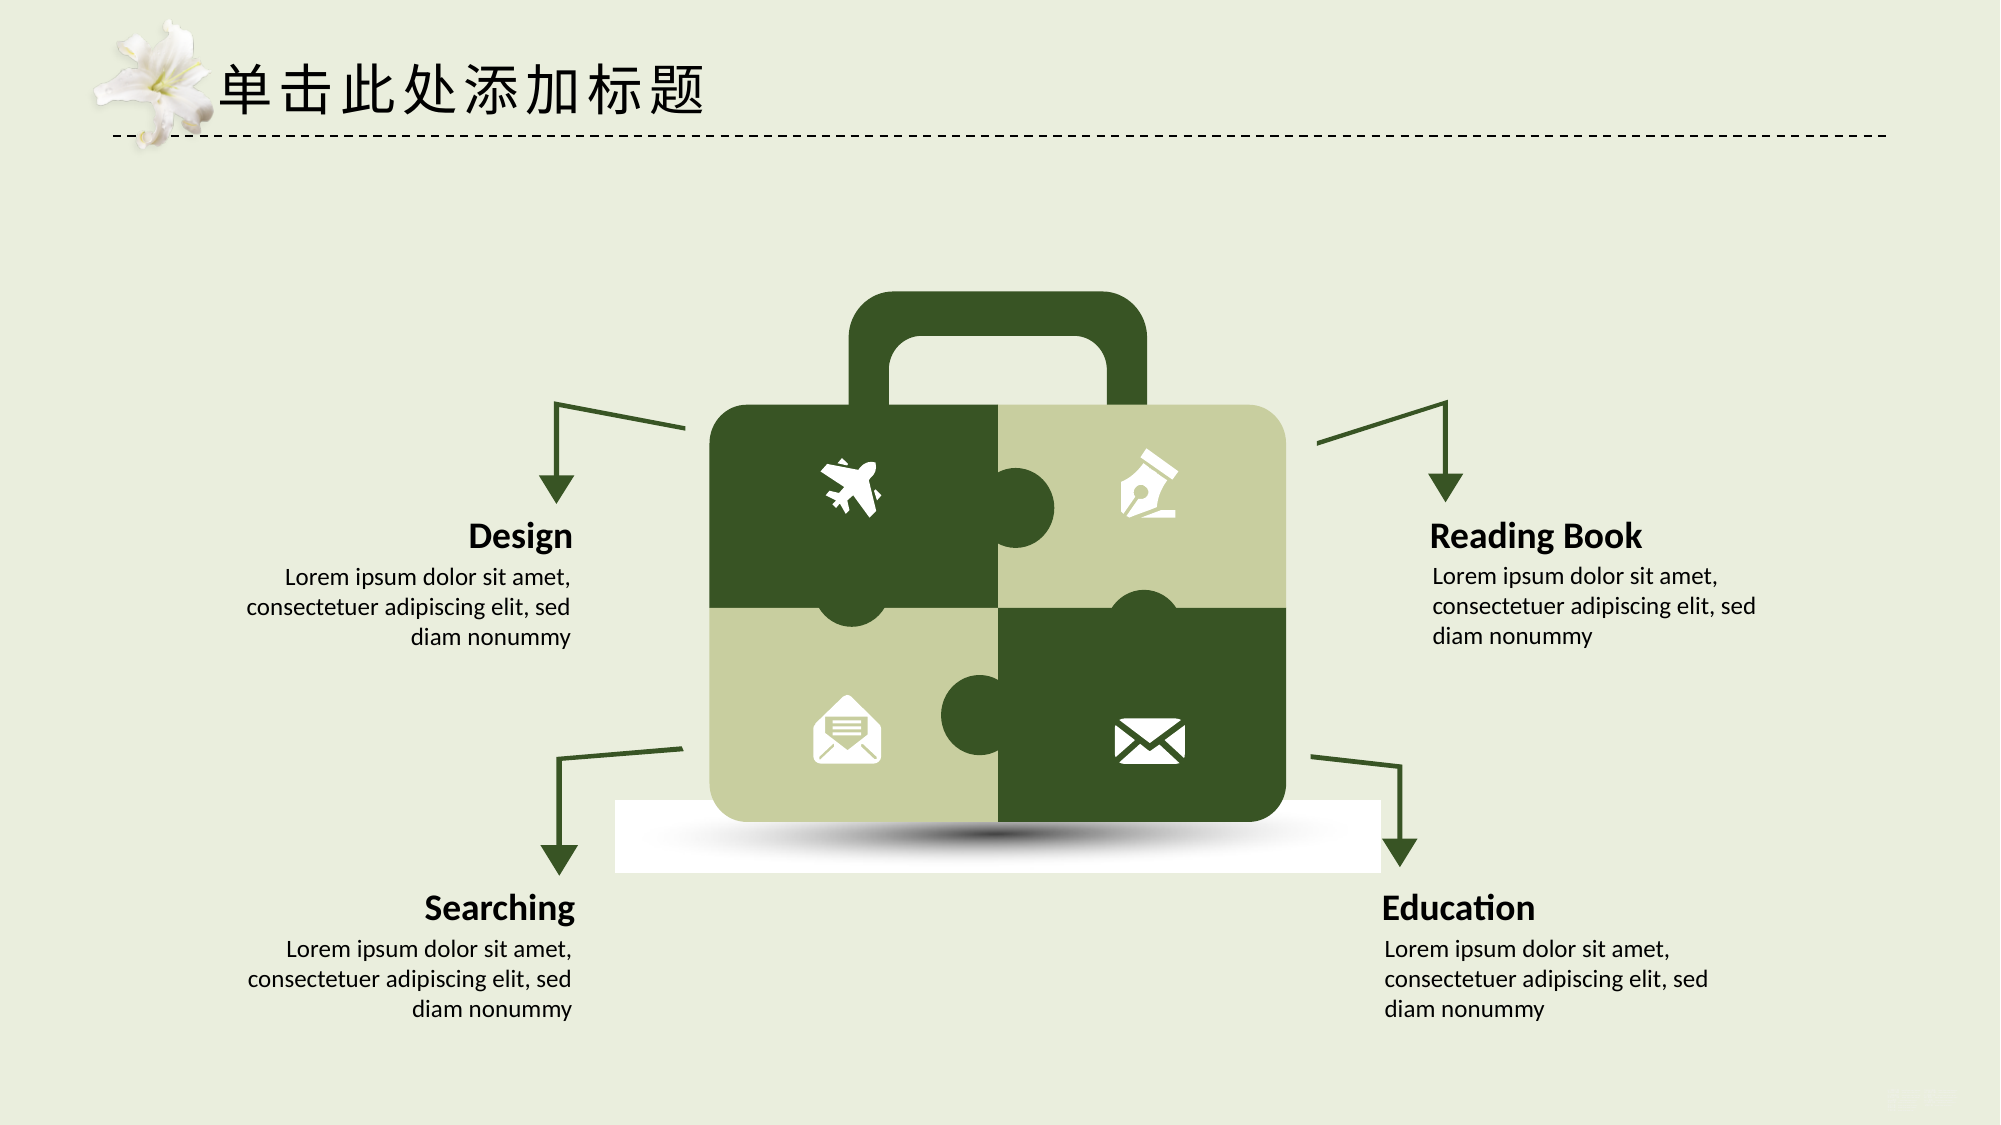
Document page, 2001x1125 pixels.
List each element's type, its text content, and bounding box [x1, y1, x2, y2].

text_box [1417, 503, 1802, 659]
picture [615, 800, 1381, 873]
text_box 单击此处添加标题 [215, 47, 721, 129]
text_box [709, 291, 1287, 822]
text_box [1310, 754, 1418, 868]
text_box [538, 401, 686, 504]
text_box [203, 875, 588, 1031]
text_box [540, 746, 684, 876]
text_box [201, 504, 587, 660]
picture [85, 19, 215, 158]
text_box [1369, 875, 1755, 1031]
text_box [1316, 399, 1464, 503]
